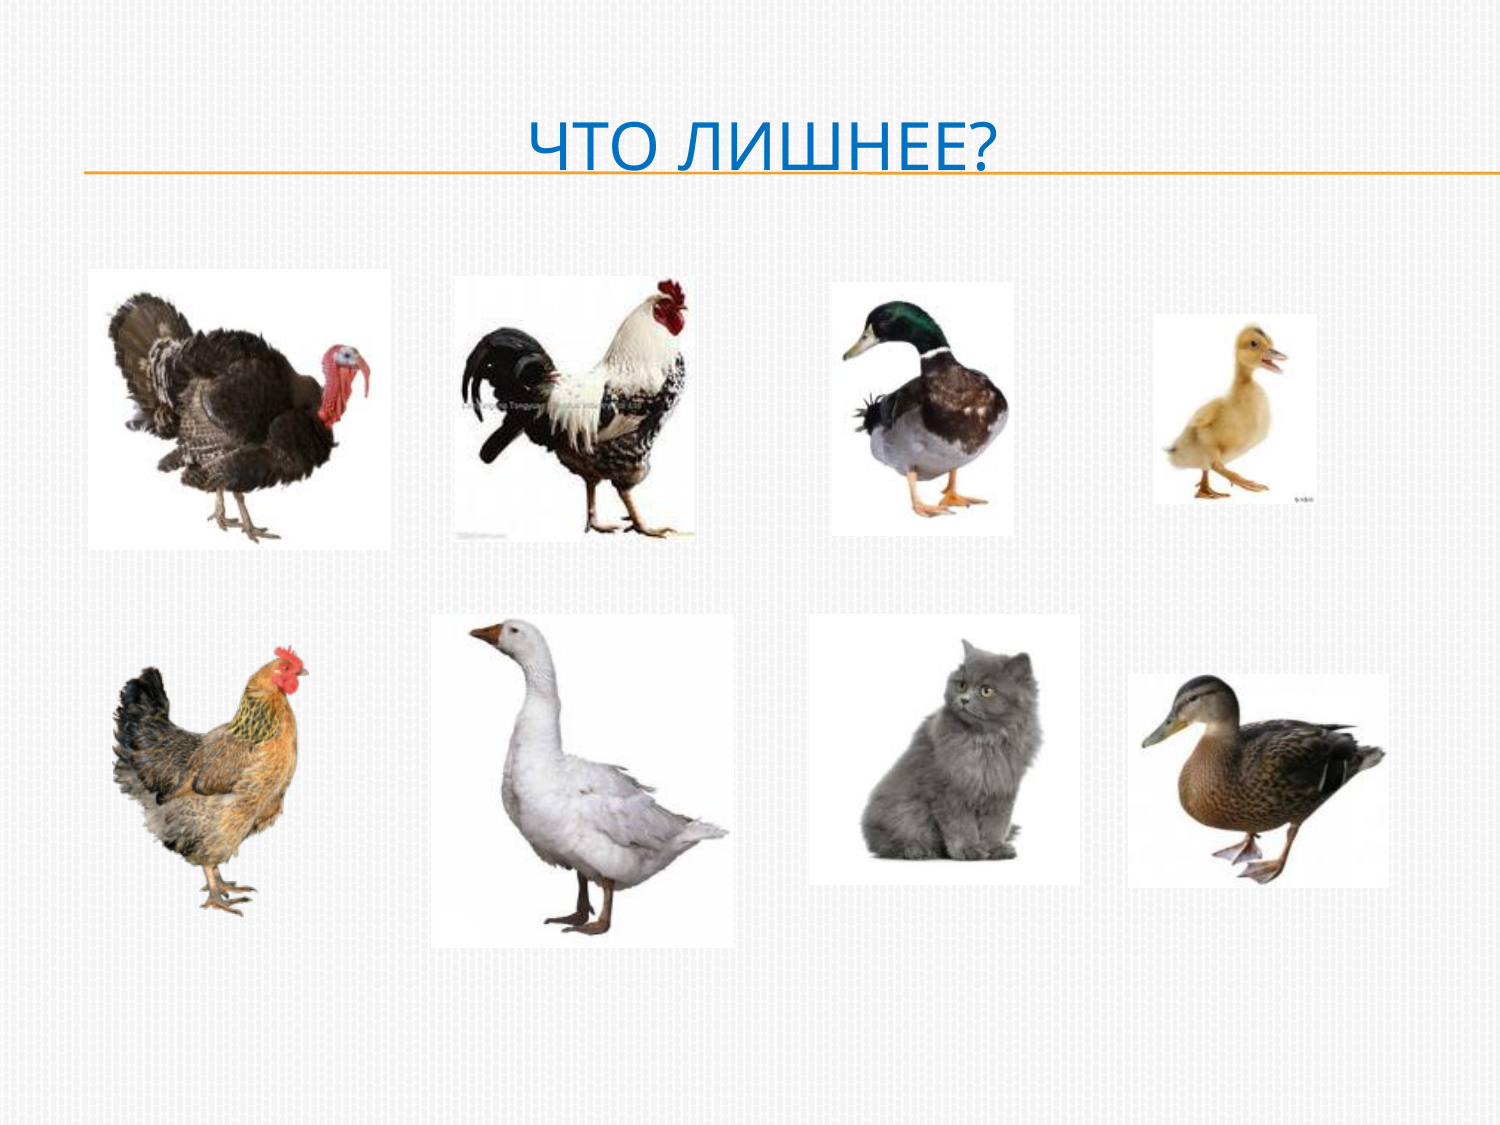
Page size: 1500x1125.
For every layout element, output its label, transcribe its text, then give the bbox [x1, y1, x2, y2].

picture [111, 644, 310, 918]
picture [88, 268, 391, 550]
picture [454, 276, 697, 542]
picture [808, 614, 1080, 886]
picture [1153, 314, 1318, 504]
picture [832, 281, 1014, 537]
picture [1127, 674, 1389, 888]
title Что лишнее? [50, 75, 1475, 213]
picture [430, 614, 734, 949]
